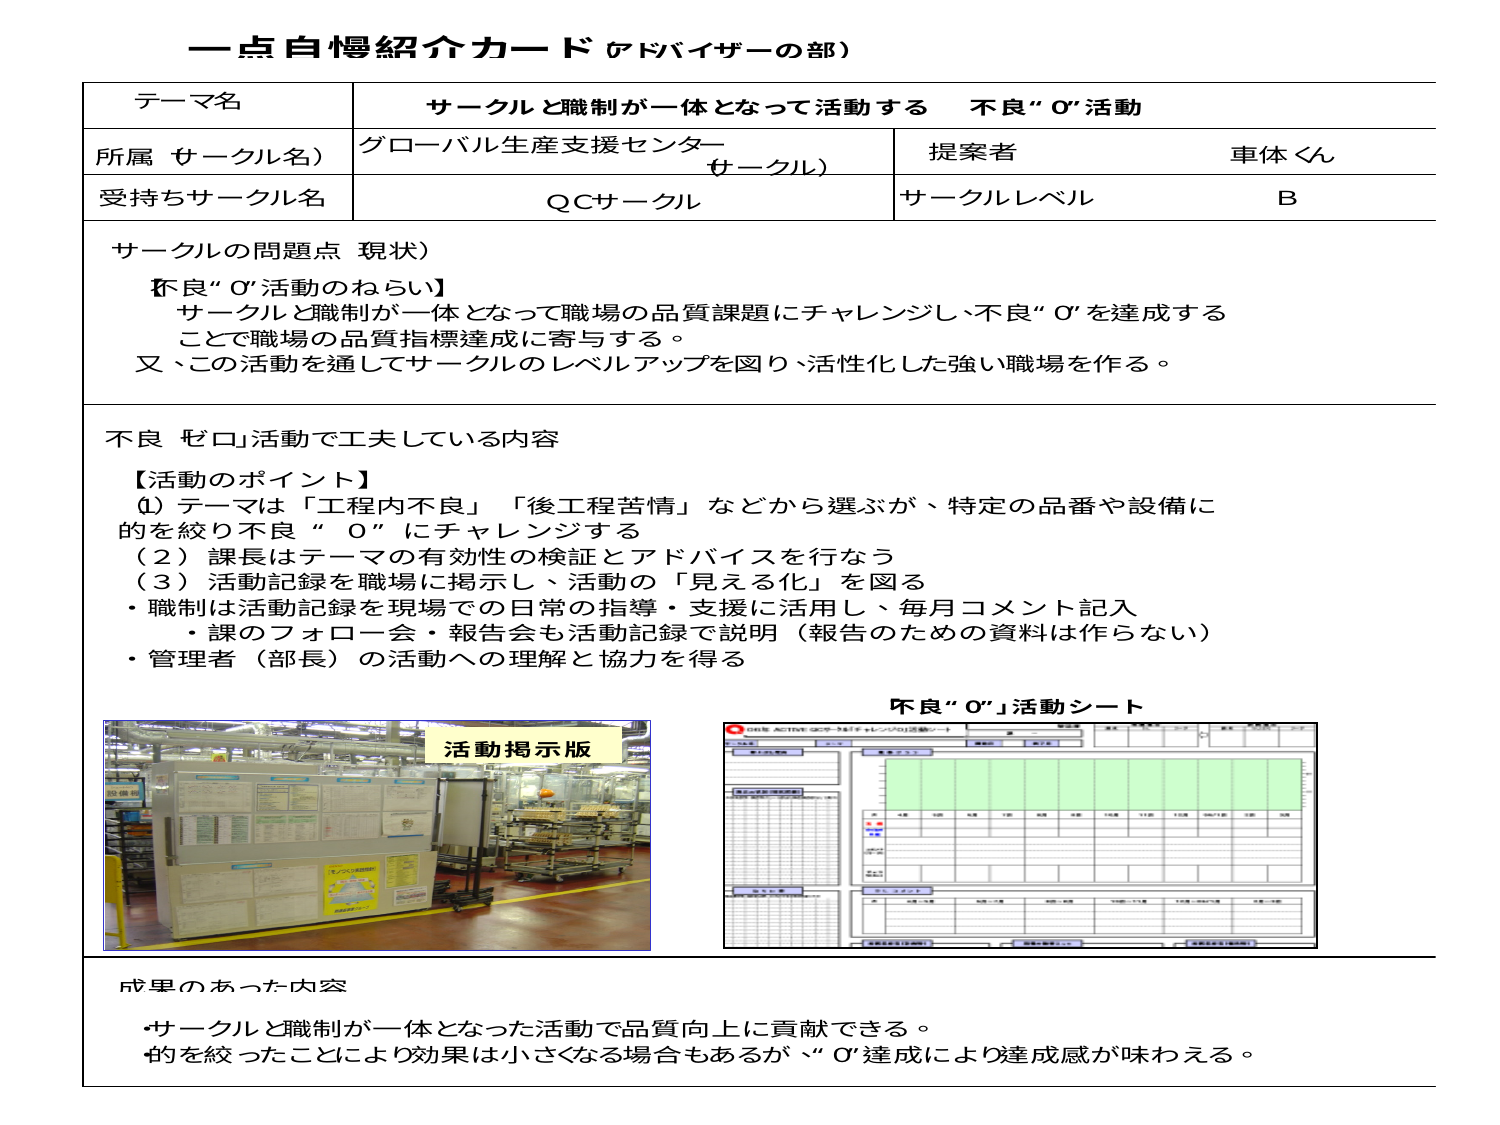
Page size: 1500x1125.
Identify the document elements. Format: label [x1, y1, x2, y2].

picture [49, 24, 1438, 1088]
